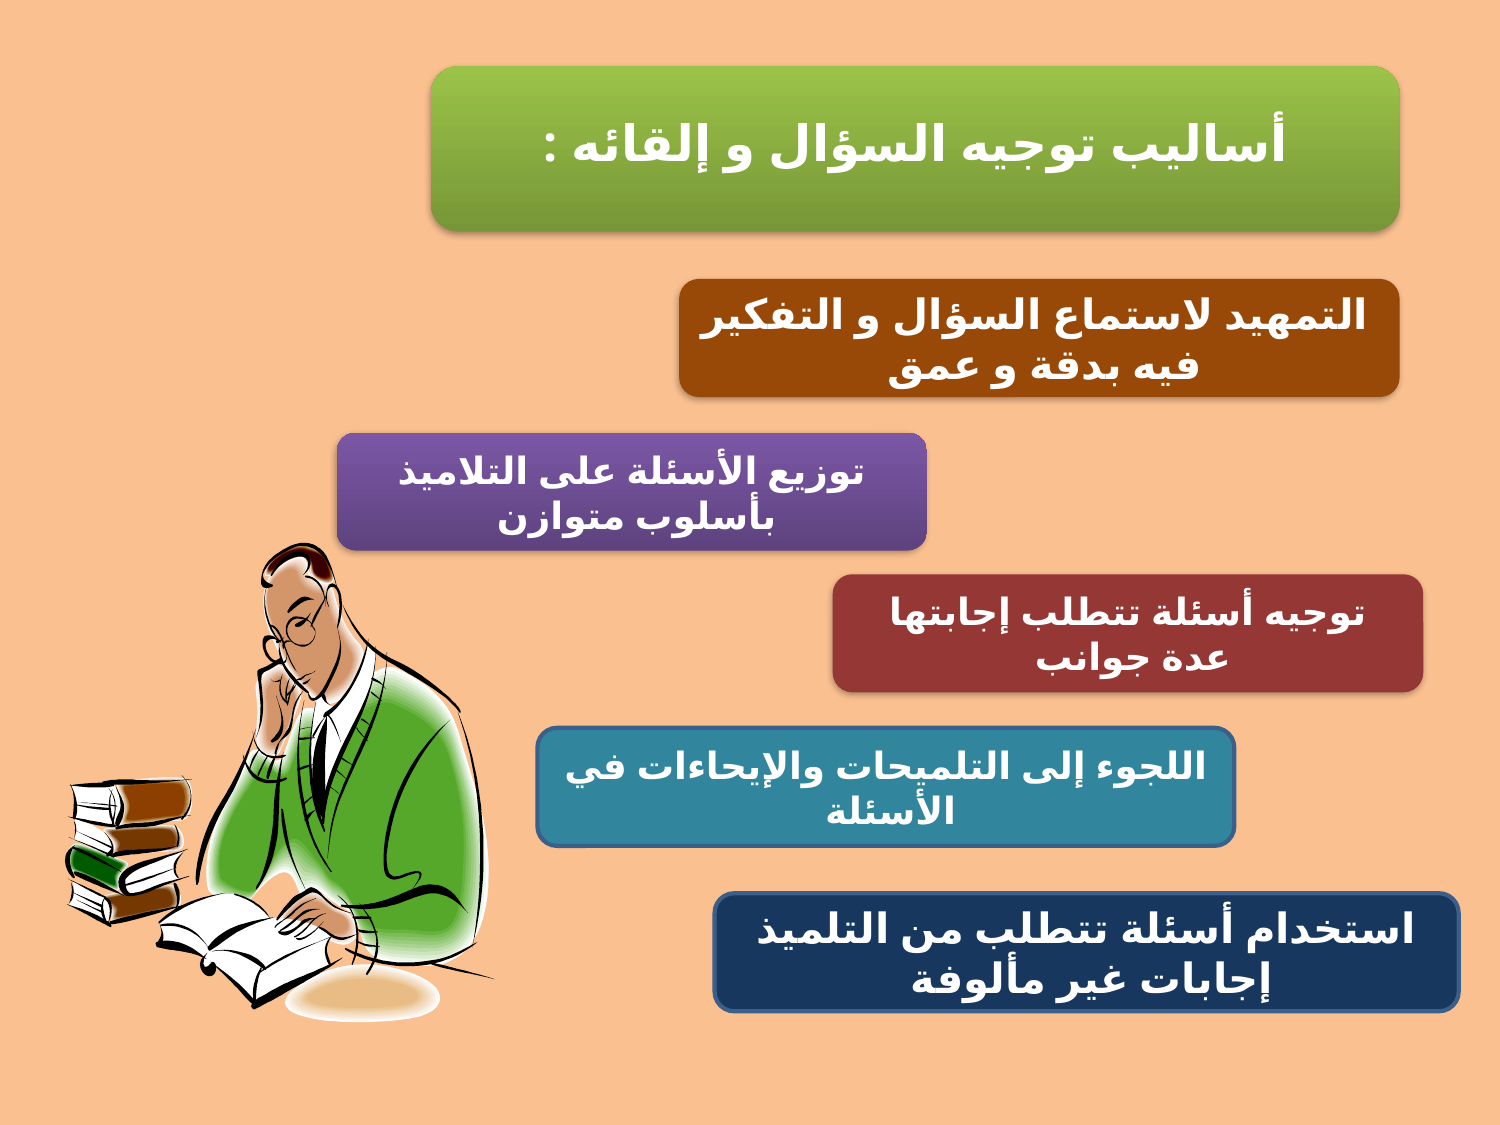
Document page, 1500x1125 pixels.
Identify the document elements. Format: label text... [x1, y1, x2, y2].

text_box استخدام أسئلة تتطلب من التلميذ إجابات غير مألوفة [712, 891, 1461, 1014]
text_box توجيه أسئلة تتطلب إجابتها عدة جوانب [832, 574, 1424, 693]
text_box اللجوء إلى التلميحات والإيحاءات في الأسئلة [535, 725, 1237, 849]
text_box توزيع الأسئلة على التلاميذ بأسلوب متوازن [336, 432, 928, 551]
picture [64, 538, 495, 1028]
text_box التمهيد لاستماع السؤال و التفكير فيه بدقة و عمق [679, 278, 1400, 398]
text_box أساليب توجيه السؤال و إلقائه : [430, 66, 1400, 232]
